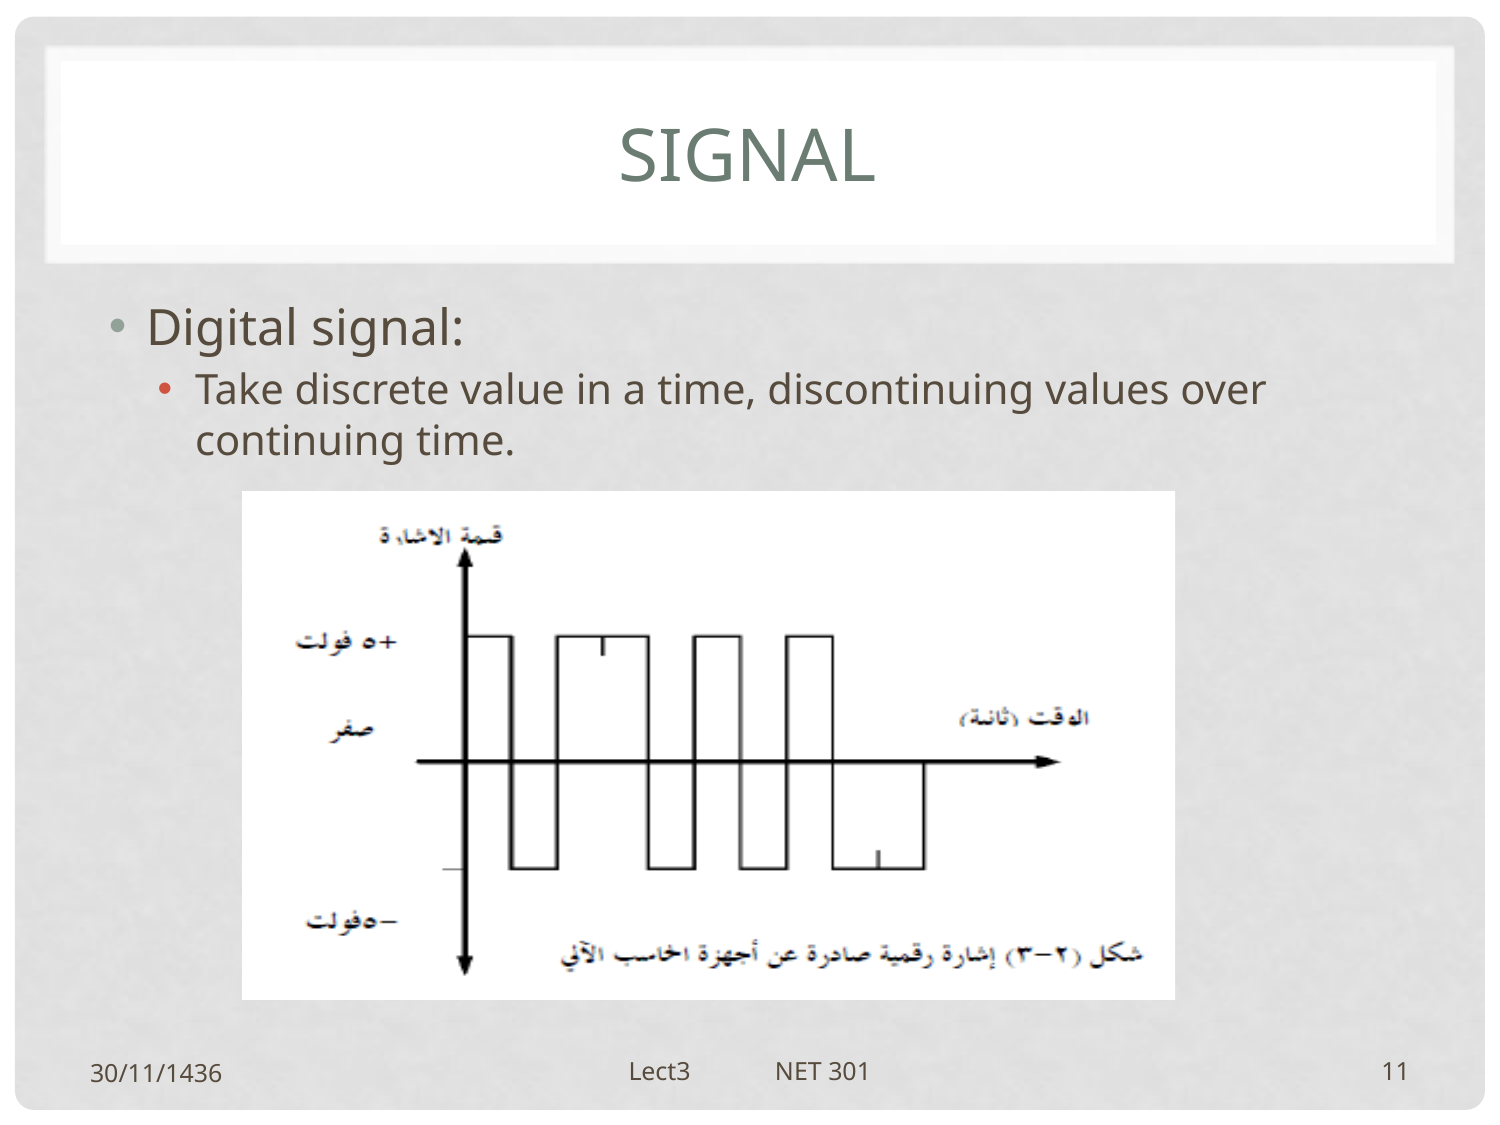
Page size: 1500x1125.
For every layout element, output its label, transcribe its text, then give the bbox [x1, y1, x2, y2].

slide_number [75, 1042, 425, 1103]
slide_number 11 [1074, 1042, 1425, 1103]
picture [241, 491, 1176, 1000]
list Digital signal: Take discrete value in a time, discontinuing values over continuing time. [75, 287, 1425, 1005]
title signal [69, 66, 1425, 238]
footer Lect3 NET 301 [512, 1042, 988, 1103]
